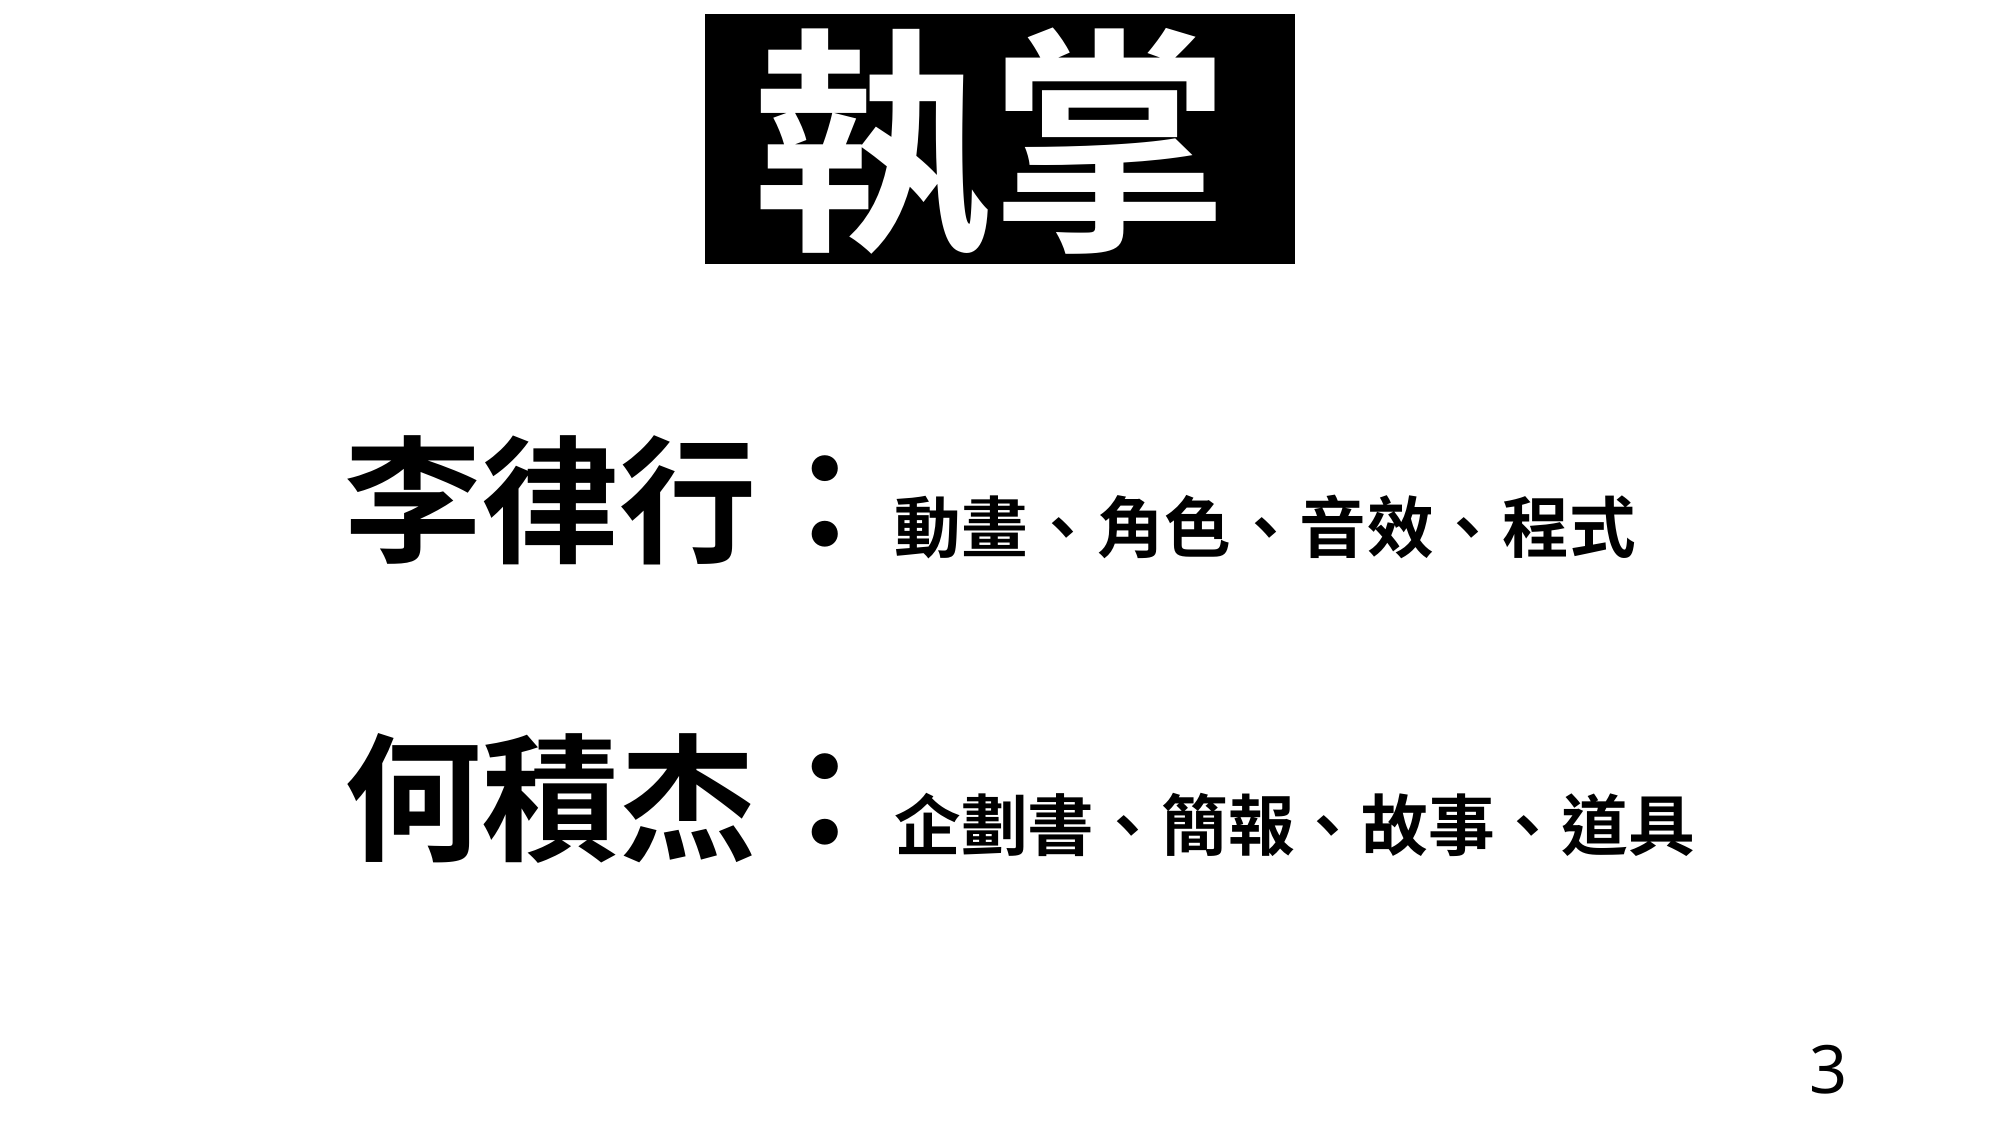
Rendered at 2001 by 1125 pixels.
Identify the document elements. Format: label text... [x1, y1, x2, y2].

text_box [1252, 14, 1295, 264]
text_box 執掌 [730, 0, 1252, 289]
list 李律行：動畫、角色、音效、程式 何積杰：企劃書、簡報、故事、道具 [329, 426, 1713, 950]
text_box [705, 14, 730, 264]
slide_number 3 [1412, 1042, 1863, 1103]
